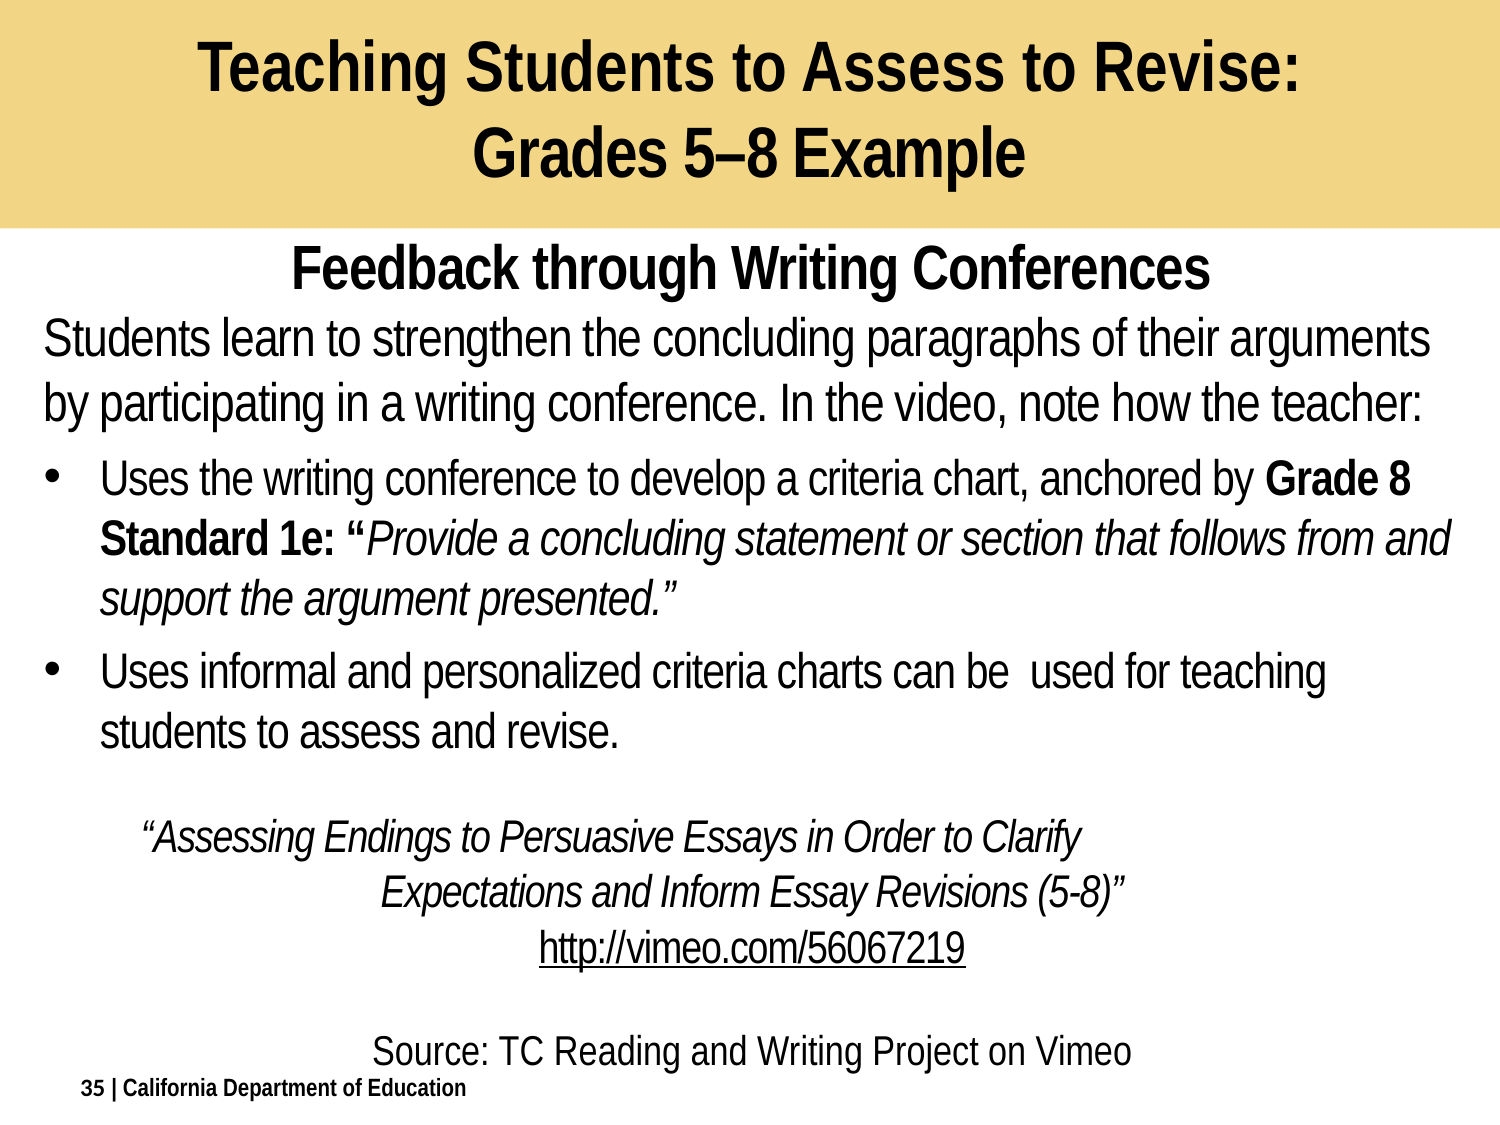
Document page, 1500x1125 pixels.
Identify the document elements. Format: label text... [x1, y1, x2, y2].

footer | California Department of Education [96, 1064, 699, 1124]
slide_number 35 [55, 1064, 96, 1124]
list Feedback through Writing Conferences Students learn to strengthen the concluding paragraphs of their arguments by participating in a writing conference. In the video, note how the teacher: Uses the writing conference to develop a criteria chart, anchored by Grade 8 Standard 1e: “Provide a concluding statement or section that follows from and support the argument presented.” Uses informal and personalized criteria charts can be used for teaching students to assess and revise. “Assessing Endings to Persuasive Essays in Order to Clarify Expectations and Inform Essay Revisions (5-8)” http://vimeo.com/56067219 Source: TC Reading and Writing Project on Vimeo [28, 219, 1476, 1078]
title Teaching Students to Assess to Revise: Grades 5–8 Example [0, 11, 1500, 200]
